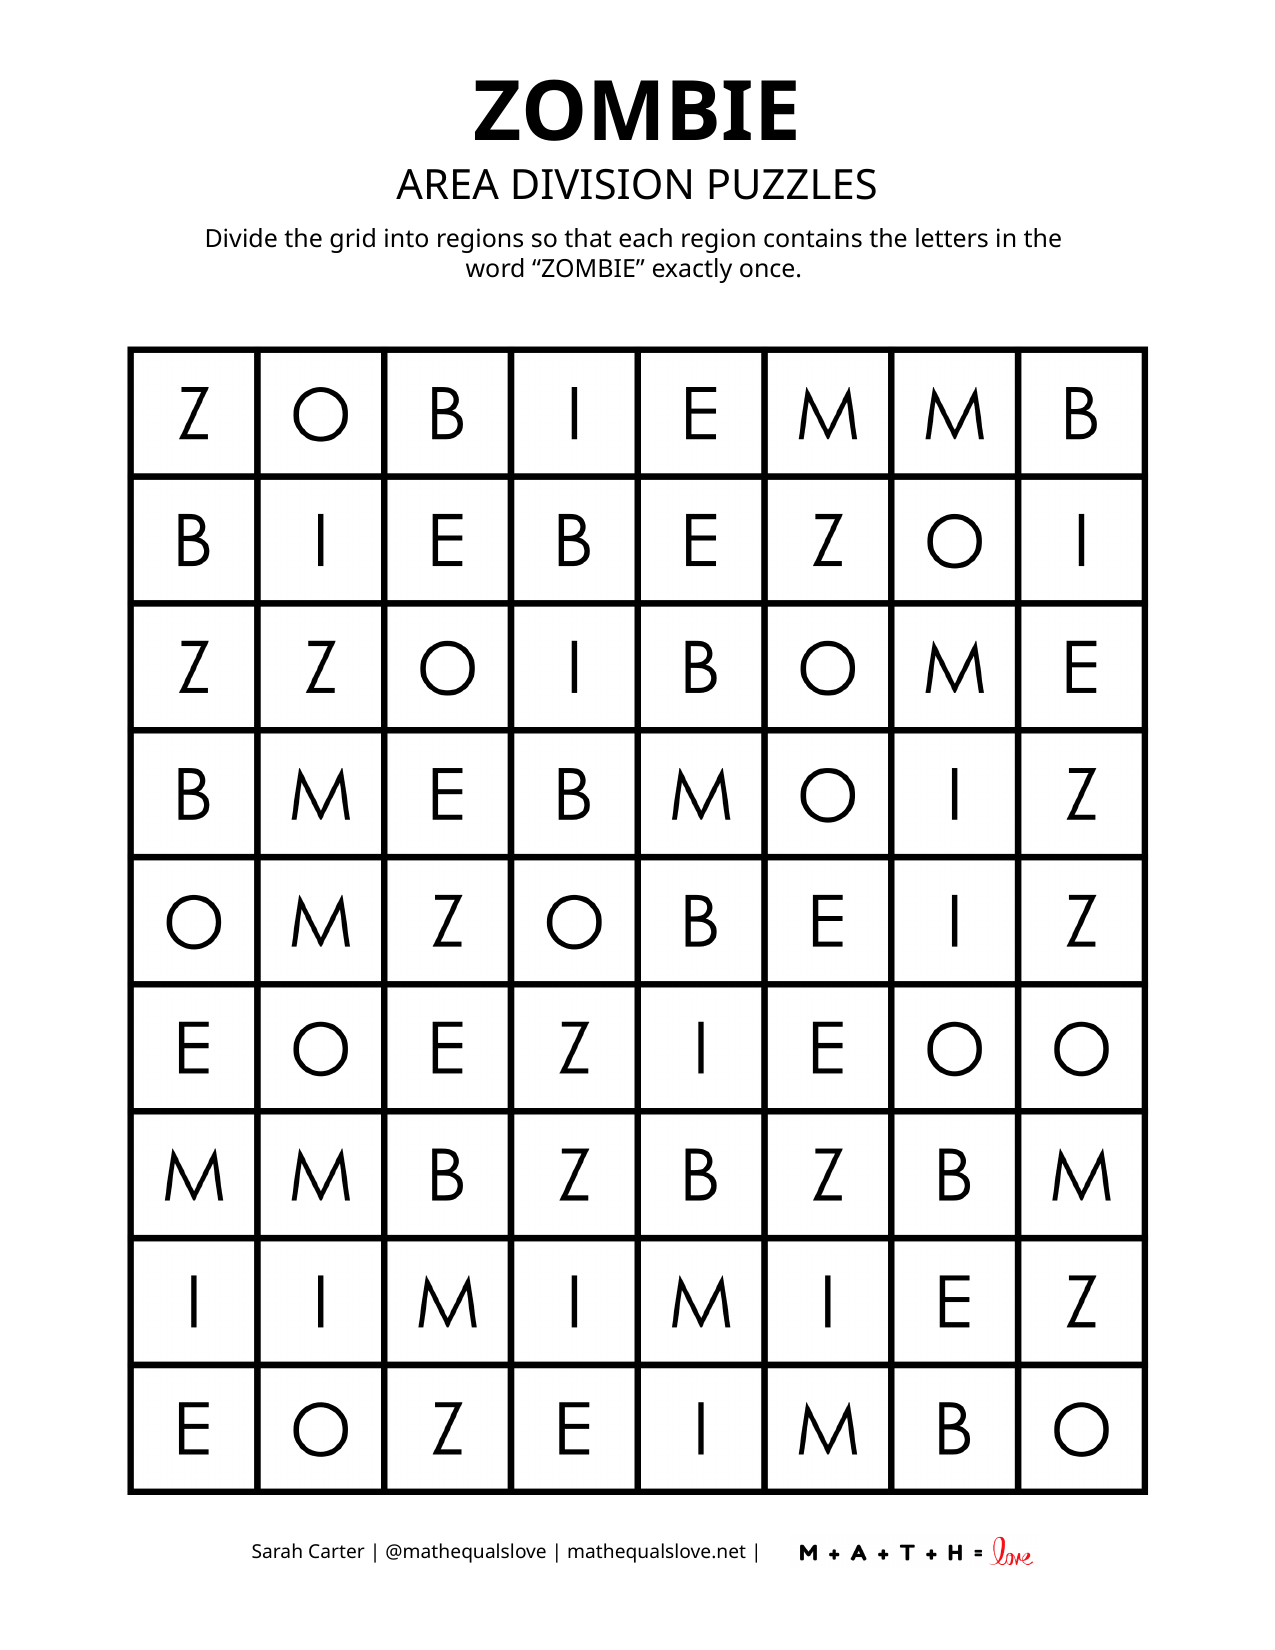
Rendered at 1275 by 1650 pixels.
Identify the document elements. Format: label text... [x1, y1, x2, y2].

picture [123, 342, 1152, 1498]
text_box Sarah Carter | @mathequalslove | mathequalslove.net | [236, 1532, 1071, 1570]
text_box ZOMBIE AREA DIVISION PUZZLES [77, 50, 1198, 214]
text_box Divide the grid into regions so that each region contains the letters in the word “ZOMBIE” exactly once. [0, 214, 1275, 290]
picture [790, 1534, 1039, 1569]
